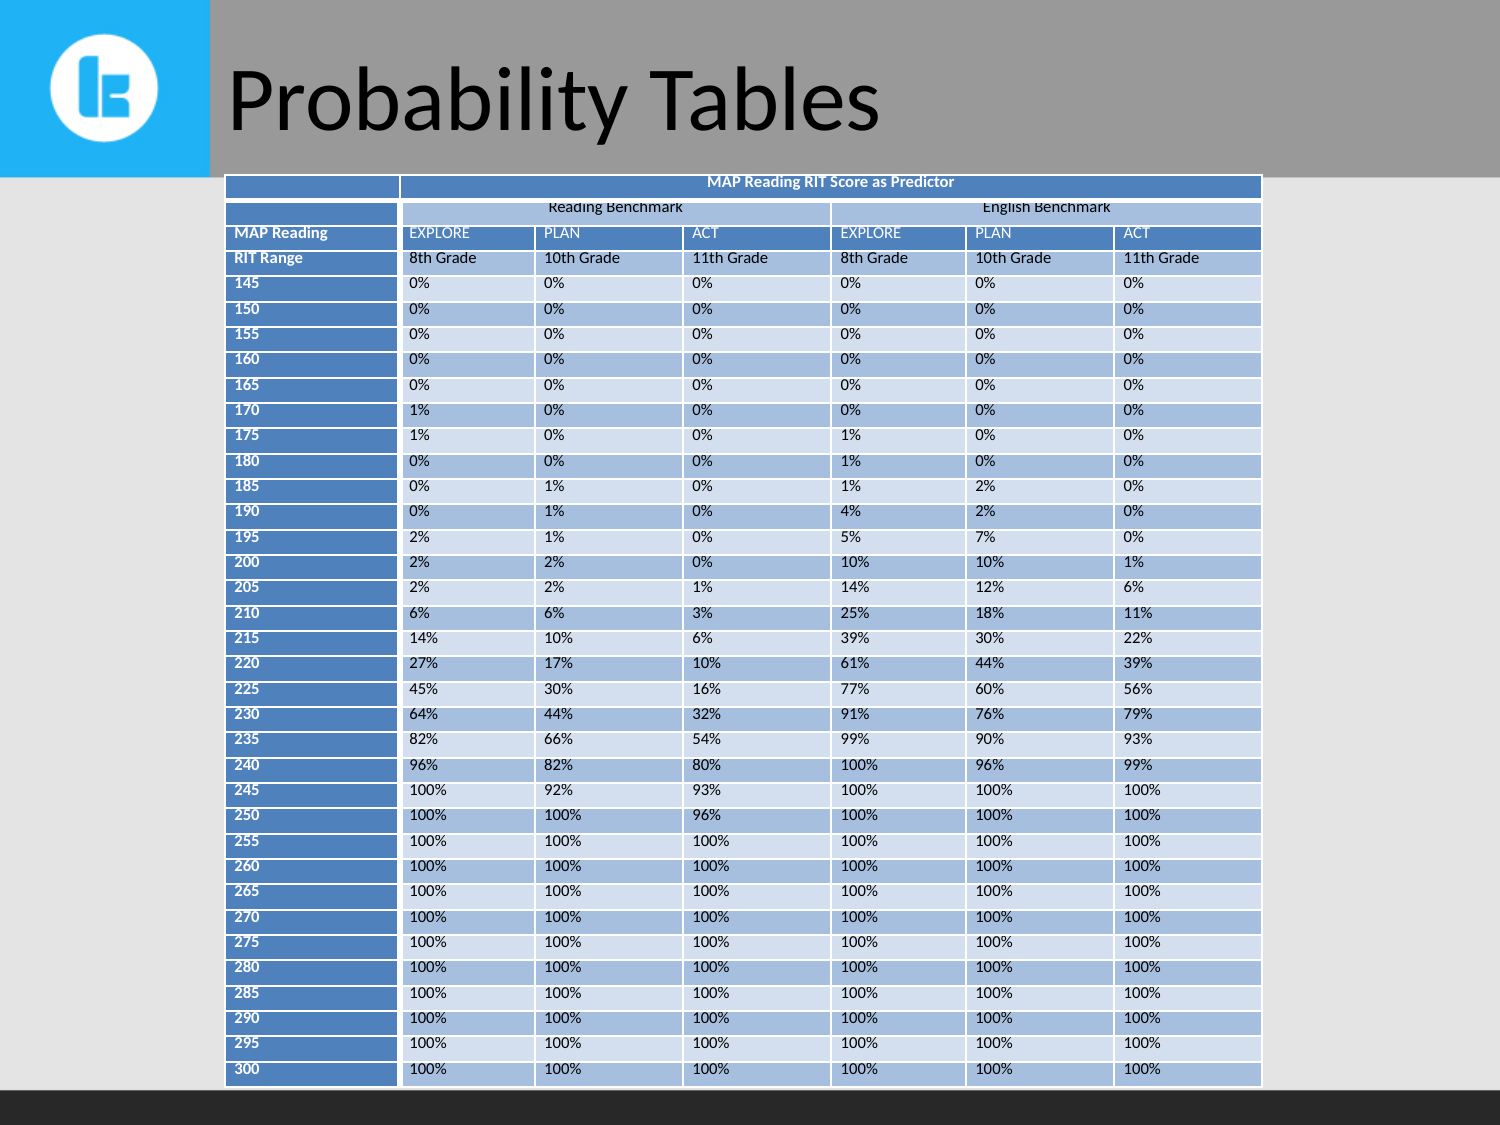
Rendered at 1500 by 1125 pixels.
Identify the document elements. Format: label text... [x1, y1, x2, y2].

table_cell 80% [684, 759, 830, 782]
table_cell 100% [403, 784, 534, 807]
table_cell 93% [684, 784, 830, 807]
table_cell 180 [226, 455, 397, 478]
table_cell 100% [967, 860, 1113, 883]
table_cell EXPLORE [832, 227, 965, 250]
table_cell 0% [1115, 455, 1261, 478]
table_cell 100% [967, 961, 1113, 985]
table_cell 0% [1115, 353, 1261, 377]
table_cell [226, 203, 397, 225]
table_cell 145 [226, 277, 397, 301]
table_cell 0% [403, 303, 534, 326]
table_cell 100% [536, 1063, 682, 1086]
table_cell 1% [536, 505, 682, 529]
table_cell 100% [536, 1012, 682, 1035]
table_cell 100% [832, 835, 965, 858]
table_cell 11th Grade [684, 252, 830, 275]
table_cell 39% [1115, 657, 1261, 681]
table_cell 0% [684, 429, 830, 453]
table_cell 2% [967, 480, 1113, 503]
table_cell 0% [536, 455, 682, 478]
table_cell 100% [832, 961, 965, 985]
table_cell 160 [226, 353, 397, 377]
table_cell 64% [403, 708, 534, 731]
table_cell 100% [684, 987, 830, 1010]
table_cell 150 [226, 303, 397, 326]
table_cell 0% [536, 379, 682, 402]
table_cell 100% [967, 936, 1113, 959]
table_cell 100% [832, 784, 965, 807]
table_cell 1% [403, 429, 534, 453]
table_cell 100% [403, 987, 534, 1010]
table_cell 195 [226, 531, 397, 554]
table_cell 6% [1115, 581, 1261, 605]
table_cell 100% [684, 835, 830, 858]
table_cell 100% [1115, 1012, 1261, 1035]
table_cell 99% [832, 733, 965, 757]
table_cell 0% [403, 480, 534, 503]
table_cell PLAN [967, 227, 1113, 250]
table_cell 10% [967, 556, 1113, 579]
table_cell 300 [226, 1063, 397, 1086]
table_cell 8th Grade [403, 252, 534, 275]
table_cell 240 [226, 759, 397, 782]
table_cell 0% [967, 328, 1113, 351]
table_cell 27% [403, 657, 534, 681]
table_cell 6% [684, 632, 830, 655]
table_cell 190 [226, 505, 397, 529]
table_cell 100% [1115, 1037, 1261, 1061]
table_cell 18% [967, 607, 1113, 630]
table_cell 0% [684, 556, 830, 579]
table_cell 1% [832, 455, 965, 478]
table_cell 200 [226, 556, 397, 579]
table_cell 100% [684, 911, 830, 934]
table_cell 100% [403, 936, 534, 959]
table_cell 96% [684, 809, 830, 833]
table_cell 100% [536, 1037, 682, 1061]
table_cell 100% [403, 809, 534, 833]
table_cell 0% [536, 328, 682, 351]
table_cell 0% [684, 480, 830, 503]
table_cell 100% [403, 911, 534, 934]
table_cell 175 [226, 429, 397, 453]
table_cell 165 [226, 379, 397, 402]
table_cell 0% [403, 455, 534, 478]
table_cell 0% [1115, 328, 1261, 351]
table_cell 0% [832, 404, 965, 427]
table_cell 39% [832, 632, 965, 655]
table_cell 100% [1115, 1063, 1261, 1086]
table_cell 99% [1115, 759, 1261, 782]
table_cell 215 [226, 632, 397, 655]
table_cell 100% [536, 860, 682, 883]
table_cell 92% [536, 784, 682, 807]
table_cell 100% [403, 1012, 534, 1035]
table_cell 270 [226, 911, 397, 934]
table_cell 77% [832, 683, 965, 706]
table_cell 82% [536, 759, 682, 782]
table_cell 100% [1115, 835, 1261, 858]
table_cell 14% [832, 581, 965, 605]
table_cell 295 [226, 1037, 397, 1061]
table_cell 100% [832, 936, 965, 959]
table_cell 220 [226, 657, 397, 681]
table_cell 100% [403, 1037, 534, 1061]
table_cell 100% [967, 885, 1113, 909]
table_cell 30% [967, 632, 1113, 655]
table_cell 100% [832, 1037, 965, 1061]
table_cell 100% [832, 860, 965, 883]
table_cell 100% [684, 1012, 830, 1035]
table_cell 0% [832, 277, 965, 301]
table_cell 100% [967, 1012, 1113, 1035]
table_cell 0% [536, 429, 682, 453]
table_cell 290 [226, 1012, 397, 1035]
table_cell 0% [684, 328, 830, 351]
table_cell 100% [684, 936, 830, 959]
table_cell 6% [403, 607, 534, 630]
table_cell 10th Grade [536, 252, 682, 275]
table_cell 0% [684, 353, 830, 377]
table_cell 6% [536, 607, 682, 630]
table_cell 0% [684, 505, 830, 529]
table_header MAP Reading RIT Score as Predictor [401, 176, 1261, 198]
table_cell 1% [536, 480, 682, 503]
table_cell 0% [1115, 303, 1261, 326]
table_cell 10% [684, 657, 830, 681]
table_cell 100% [403, 885, 534, 909]
table_cell 10% [832, 556, 965, 579]
table_cell 260 [226, 860, 397, 883]
table_cell 10th Grade [967, 252, 1113, 275]
title Probability Tables [212, 0, 1438, 188]
table_cell 100% [536, 835, 682, 858]
table_cell 205 [226, 581, 397, 605]
table_cell 79% [1115, 708, 1261, 731]
table_cell 0% [967, 404, 1113, 427]
table_cell 100% [967, 1063, 1113, 1086]
picture [0, 0, 1500, 1125]
table_cell 25% [832, 607, 965, 630]
table_cell 0% [967, 353, 1113, 377]
table_cell 285 [226, 987, 397, 1010]
table_cell 5% [832, 531, 965, 554]
table_cell 100% [536, 809, 682, 833]
table_cell 60% [967, 683, 1113, 706]
table_cell 0% [832, 379, 965, 402]
table_cell 100% [403, 860, 534, 883]
table_cell 100% [967, 784, 1113, 807]
table_cell 0% [1115, 480, 1261, 503]
table_cell MAP Reading [226, 227, 397, 250]
table_cell 100% [832, 1012, 965, 1035]
table_cell 100% [1115, 784, 1261, 807]
table_cell 100% [832, 1063, 965, 1086]
table_cell 100% [967, 809, 1113, 833]
table_cell 100% [832, 987, 965, 1010]
table_cell 100% [967, 911, 1113, 934]
table_cell 100% [403, 1063, 534, 1086]
table_cell 0% [684, 455, 830, 478]
table_cell 1% [684, 581, 830, 605]
table_cell 100% [684, 1063, 830, 1086]
table_cell 100% [1115, 809, 1261, 833]
table_cell 0% [832, 353, 965, 377]
table_cell 0% [967, 277, 1113, 301]
table_cell 56% [1115, 683, 1261, 706]
table_cell 100% [684, 860, 830, 883]
table_cell 0% [1115, 429, 1261, 453]
table_cell 0% [1115, 505, 1261, 529]
table_cell 100% [1115, 987, 1261, 1010]
table_cell 100% [832, 885, 965, 909]
table_cell 0% [1115, 379, 1261, 402]
table_cell 100% [536, 885, 682, 909]
table_cell 14% [403, 632, 534, 655]
table_cell 100% [967, 1037, 1113, 1061]
table_cell 30% [536, 683, 682, 706]
table_cell 210 [226, 607, 397, 630]
table_cell 0% [684, 404, 830, 427]
table_cell 100% [536, 987, 682, 1010]
table_cell 100% [1115, 961, 1261, 985]
table_cell 100% [1115, 936, 1261, 959]
table_cell 155 [226, 328, 397, 351]
table_cell 1% [536, 531, 682, 554]
table_cell 1% [832, 480, 965, 503]
table_cell 255 [226, 835, 397, 858]
table_cell 0% [967, 379, 1113, 402]
table_cell ACT [1115, 227, 1261, 250]
table_cell 10% [536, 632, 682, 655]
table_cell 0% [684, 303, 830, 326]
table_cell 4% [832, 505, 965, 529]
table_cell 2% [403, 581, 534, 605]
table_cell 0% [403, 277, 534, 301]
table_cell 0% [403, 379, 534, 402]
table_cell 1% [832, 429, 965, 453]
table_cell 100% [536, 911, 682, 934]
table_cell 91% [832, 708, 965, 731]
table_cell 0% [536, 277, 682, 301]
table_cell 8th Grade [832, 252, 965, 275]
table_cell 45% [403, 683, 534, 706]
table_cell 100% [536, 961, 682, 985]
table_cell 54% [684, 733, 830, 757]
table_cell 100% [403, 835, 534, 858]
table_cell 230 [226, 708, 397, 731]
table_cell 44% [536, 708, 682, 731]
table_cell 100% [536, 936, 682, 959]
table_cell 2% [967, 505, 1113, 529]
table_cell 90% [967, 733, 1113, 757]
table_cell 100% [684, 885, 830, 909]
table_cell 3% [684, 607, 830, 630]
table_cell 235 [226, 733, 397, 757]
table_cell 93% [1115, 733, 1261, 757]
table_cell 7% [967, 531, 1113, 554]
table_cell 185 [226, 480, 397, 503]
table_cell 0% [967, 455, 1113, 478]
table_cell ACT [684, 227, 830, 250]
table_cell 0% [536, 303, 682, 326]
table_cell RIT Range [226, 252, 397, 275]
table_cell 1% [403, 404, 534, 427]
table_cell 100% [1115, 885, 1261, 909]
table_cell 1% [1115, 556, 1261, 579]
table_cell 2% [403, 531, 534, 554]
table_cell 0% [967, 303, 1113, 326]
table_cell 16% [684, 683, 830, 706]
table_cell 76% [967, 708, 1113, 731]
table_cell 0% [536, 353, 682, 377]
table_cell 100% [1115, 860, 1261, 883]
table_cell 0% [403, 353, 534, 377]
table_cell 0% [1115, 531, 1261, 554]
table_cell 100% [967, 835, 1113, 858]
table_cell 61% [832, 657, 965, 681]
table_cell 0% [684, 277, 830, 301]
table_cell 265 [226, 885, 397, 909]
table_cell 100% [832, 911, 965, 934]
table_cell 0% [536, 404, 682, 427]
table_cell 82% [403, 733, 534, 757]
table_cell 100% [684, 961, 830, 985]
table_cell 250 [226, 809, 397, 833]
table_cell 2% [536, 556, 682, 579]
table_cell 12% [967, 581, 1113, 605]
table_cell 11% [1115, 607, 1261, 630]
table_cell 245 [226, 784, 397, 807]
table_cell 0% [1115, 277, 1261, 301]
table_cell 100% [403, 961, 534, 985]
table_cell 0% [832, 328, 965, 351]
table_cell 100% [832, 809, 965, 833]
table_cell EXPLORE [403, 227, 534, 250]
table_cell 0% [967, 429, 1113, 453]
table_header [226, 176, 399, 198]
table_cell 0% [403, 328, 534, 351]
table_cell English Benchmark [832, 203, 1261, 225]
table_cell 100% [1115, 911, 1261, 934]
table_cell 96% [403, 759, 534, 782]
table_cell PLAN [536, 227, 682, 250]
table_cell 280 [226, 961, 397, 985]
table_cell 44% [967, 657, 1113, 681]
table_cell 2% [403, 556, 534, 579]
table_cell 11th Grade [1115, 252, 1261, 275]
table_cell 170 [226, 404, 397, 427]
table_cell Reading Benchmark [403, 203, 830, 225]
table_cell 100% [684, 1037, 830, 1061]
table_cell 66% [536, 733, 682, 757]
table_cell 32% [684, 708, 830, 731]
table_cell 0% [684, 379, 830, 402]
table_cell 2% [536, 581, 682, 605]
table_cell 0% [684, 531, 830, 554]
table_cell 275 [226, 936, 397, 959]
table_cell 0% [832, 303, 965, 326]
table_cell 22% [1115, 632, 1261, 655]
table_cell 0% [403, 505, 534, 529]
table_cell 100% [967, 987, 1113, 1010]
table_cell 100% [832, 759, 965, 782]
table_cell 0% [1115, 404, 1261, 427]
table_cell 17% [536, 657, 682, 681]
table_cell 225 [226, 683, 397, 706]
table_cell 96% [967, 759, 1113, 782]
